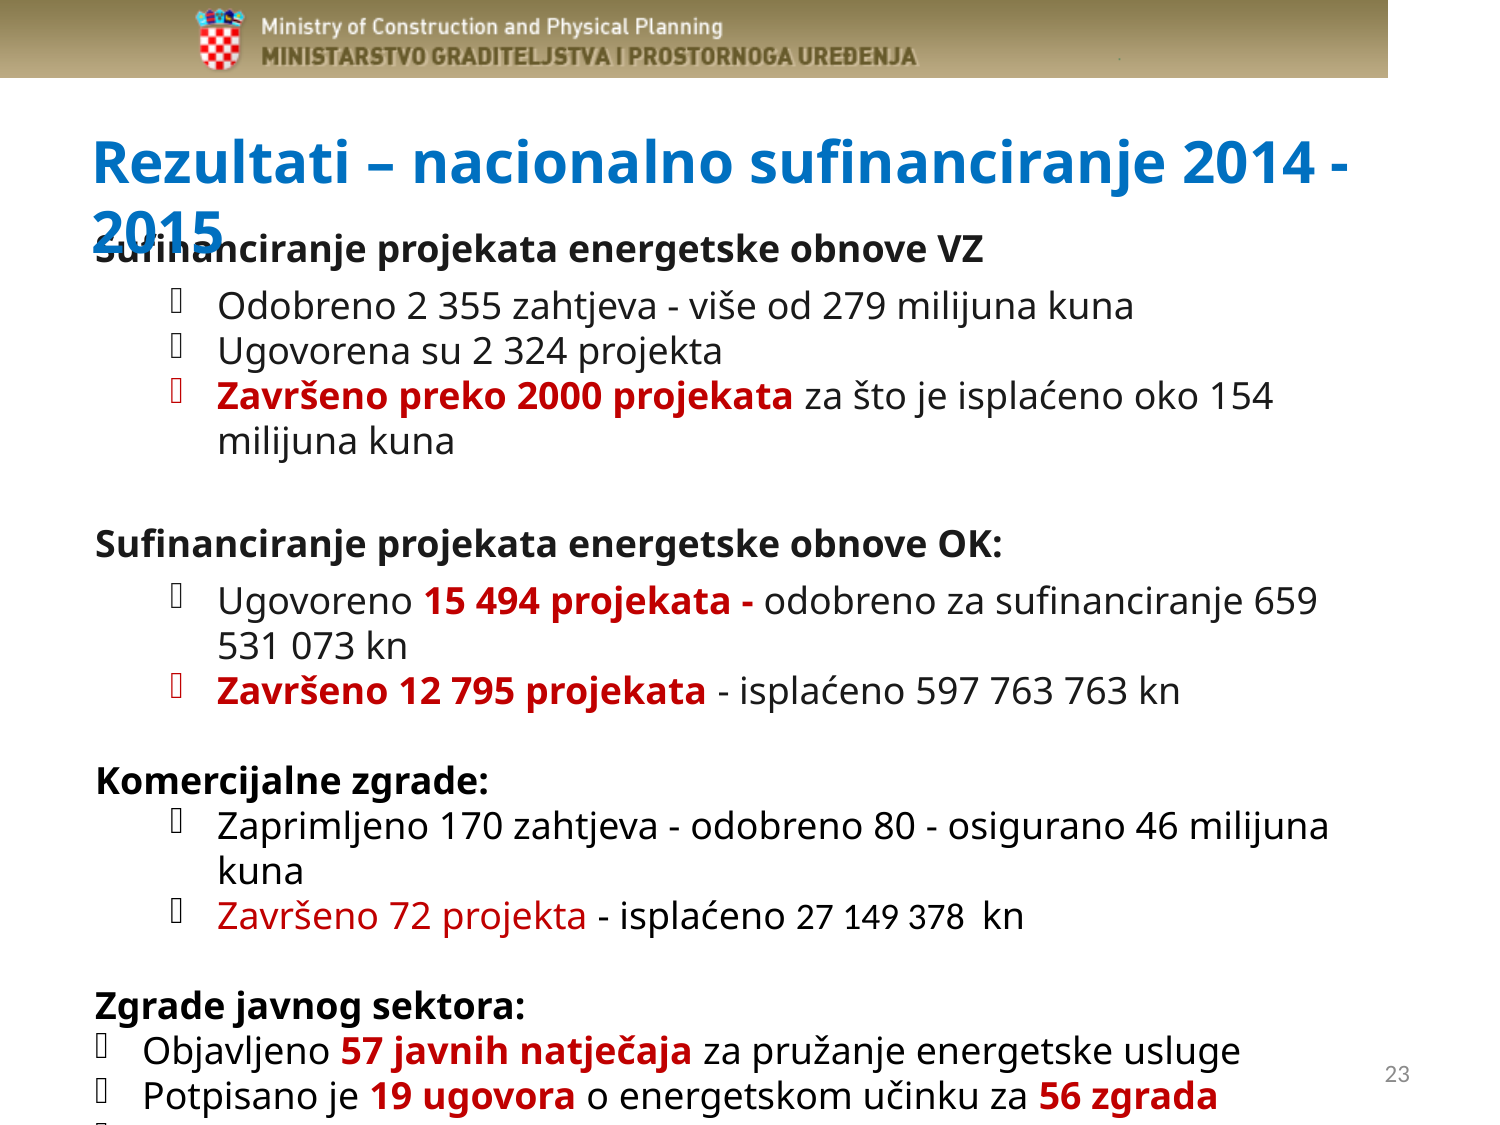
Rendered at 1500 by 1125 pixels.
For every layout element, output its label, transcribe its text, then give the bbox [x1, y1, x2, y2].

slide_number 23 [1074, 1042, 1425, 1103]
text_box Sufinanciranje projekata energetske obnove VZ Odobreno 2 355 zahtjeva - više od 279 milijuna kuna Ugovorena su 2 324 projekta Završeno preko 2000 projekata za što je isplaćeno oko 154 milijuna kuna Sufinanciranje projekata energetske obnove OK: Ugovoreno 15 494 projekata - odobreno za sufinanciranje 659 531 073 kn Završeno 12 795 projekata - isplaćeno 597 763 763 kn Komercijalne zgrade: Zaprimljeno 170 zahtjeva - odobreno 80 - osigurano 46 milijuna kuna Završeno 72 projekta - isplaćeno 27 149 378 kn Zgrade javnog sektora: Objavljeno 57 javnih natječaja za pružanje energetske usluge Potpisano je 19 ugovora o energetskom učinku za 56 zgrada Procijenjena vrijednost nabave bez PDV-a oko 344 milijuna kuna [80, 217, 1391, 1125]
picture [0, 0, 1389, 79]
text_box Rezultati – nacionalno sufinanciranje 2014 - 2015 [76, 117, 1376, 273]
